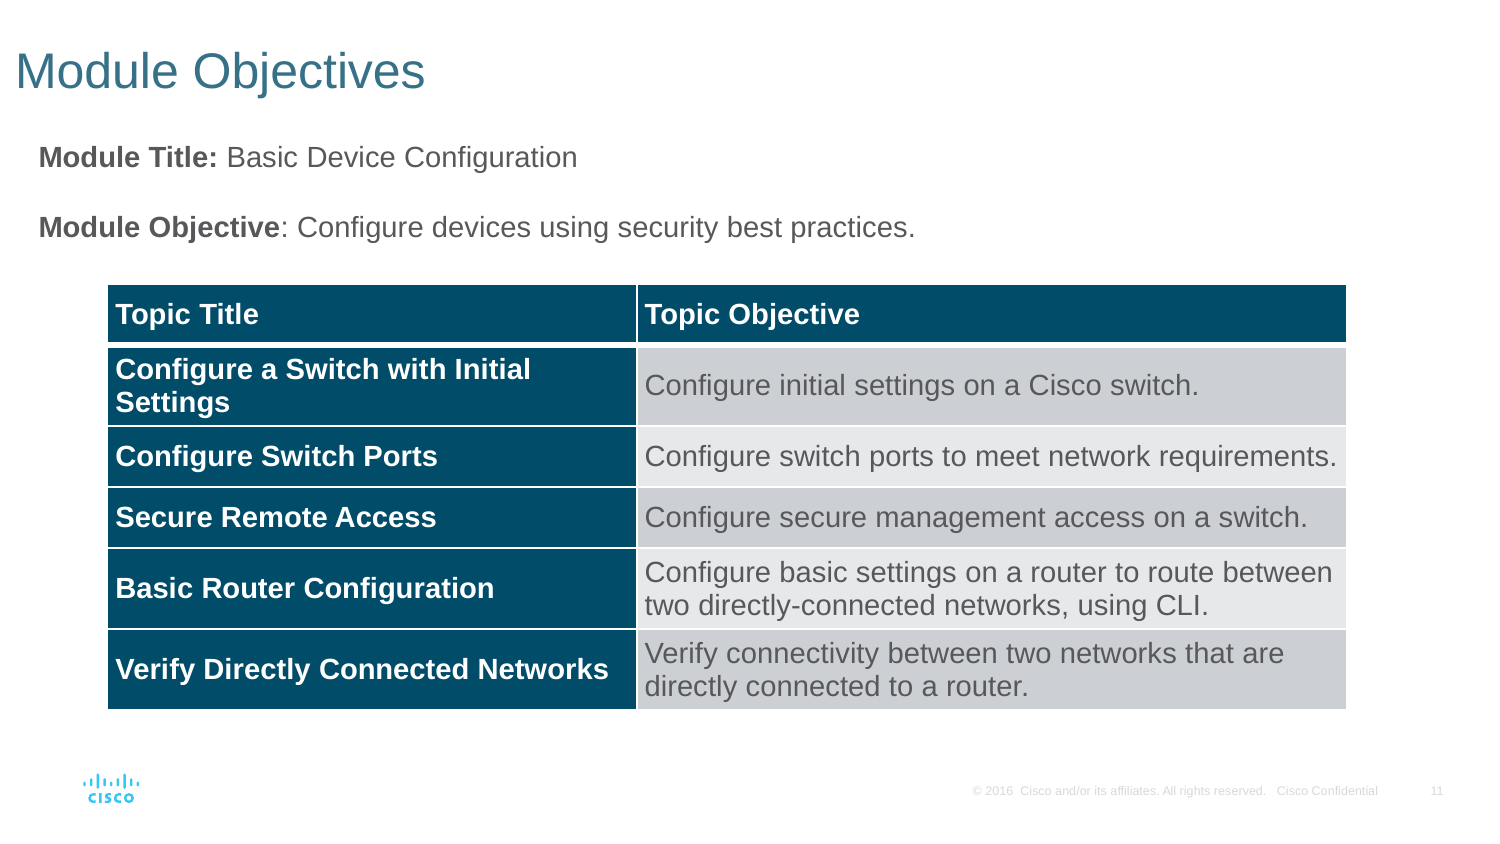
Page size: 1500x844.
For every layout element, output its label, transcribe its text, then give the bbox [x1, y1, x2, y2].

table_cell Configure basic settings on a router to route between two directly-connected networks, using CLI. [638, 549, 1346, 628]
table_cell Configure secure management access on a switch. [638, 488, 1346, 547]
table_cell Configure switch ports to meet network requirements. [638, 427, 1346, 486]
table_cell Verify connectivity between two networks that are directly connected to a router. [638, 630, 1346, 709]
table_cell Configure initial settings on a Cisco switch. [638, 348, 1346, 425]
list Module Title: Basic Device Configuration Module Objective: Configure devices using security best practices. [23, 131, 1476, 256]
title Module Objectives [0, 6, 1500, 131]
table_header Topic Title [108, 285, 636, 342]
table_header Topic Objective [638, 285, 1346, 342]
table_cell Configure a Switch with Initial Settings [108, 348, 636, 425]
table_cell Configure Switch Ports [108, 427, 636, 486]
table_cell Basic Router Configuration [108, 549, 636, 628]
table_cell Secure Remote Access [108, 488, 636, 547]
table_cell Verify Directly Connected Networks [108, 630, 636, 709]
